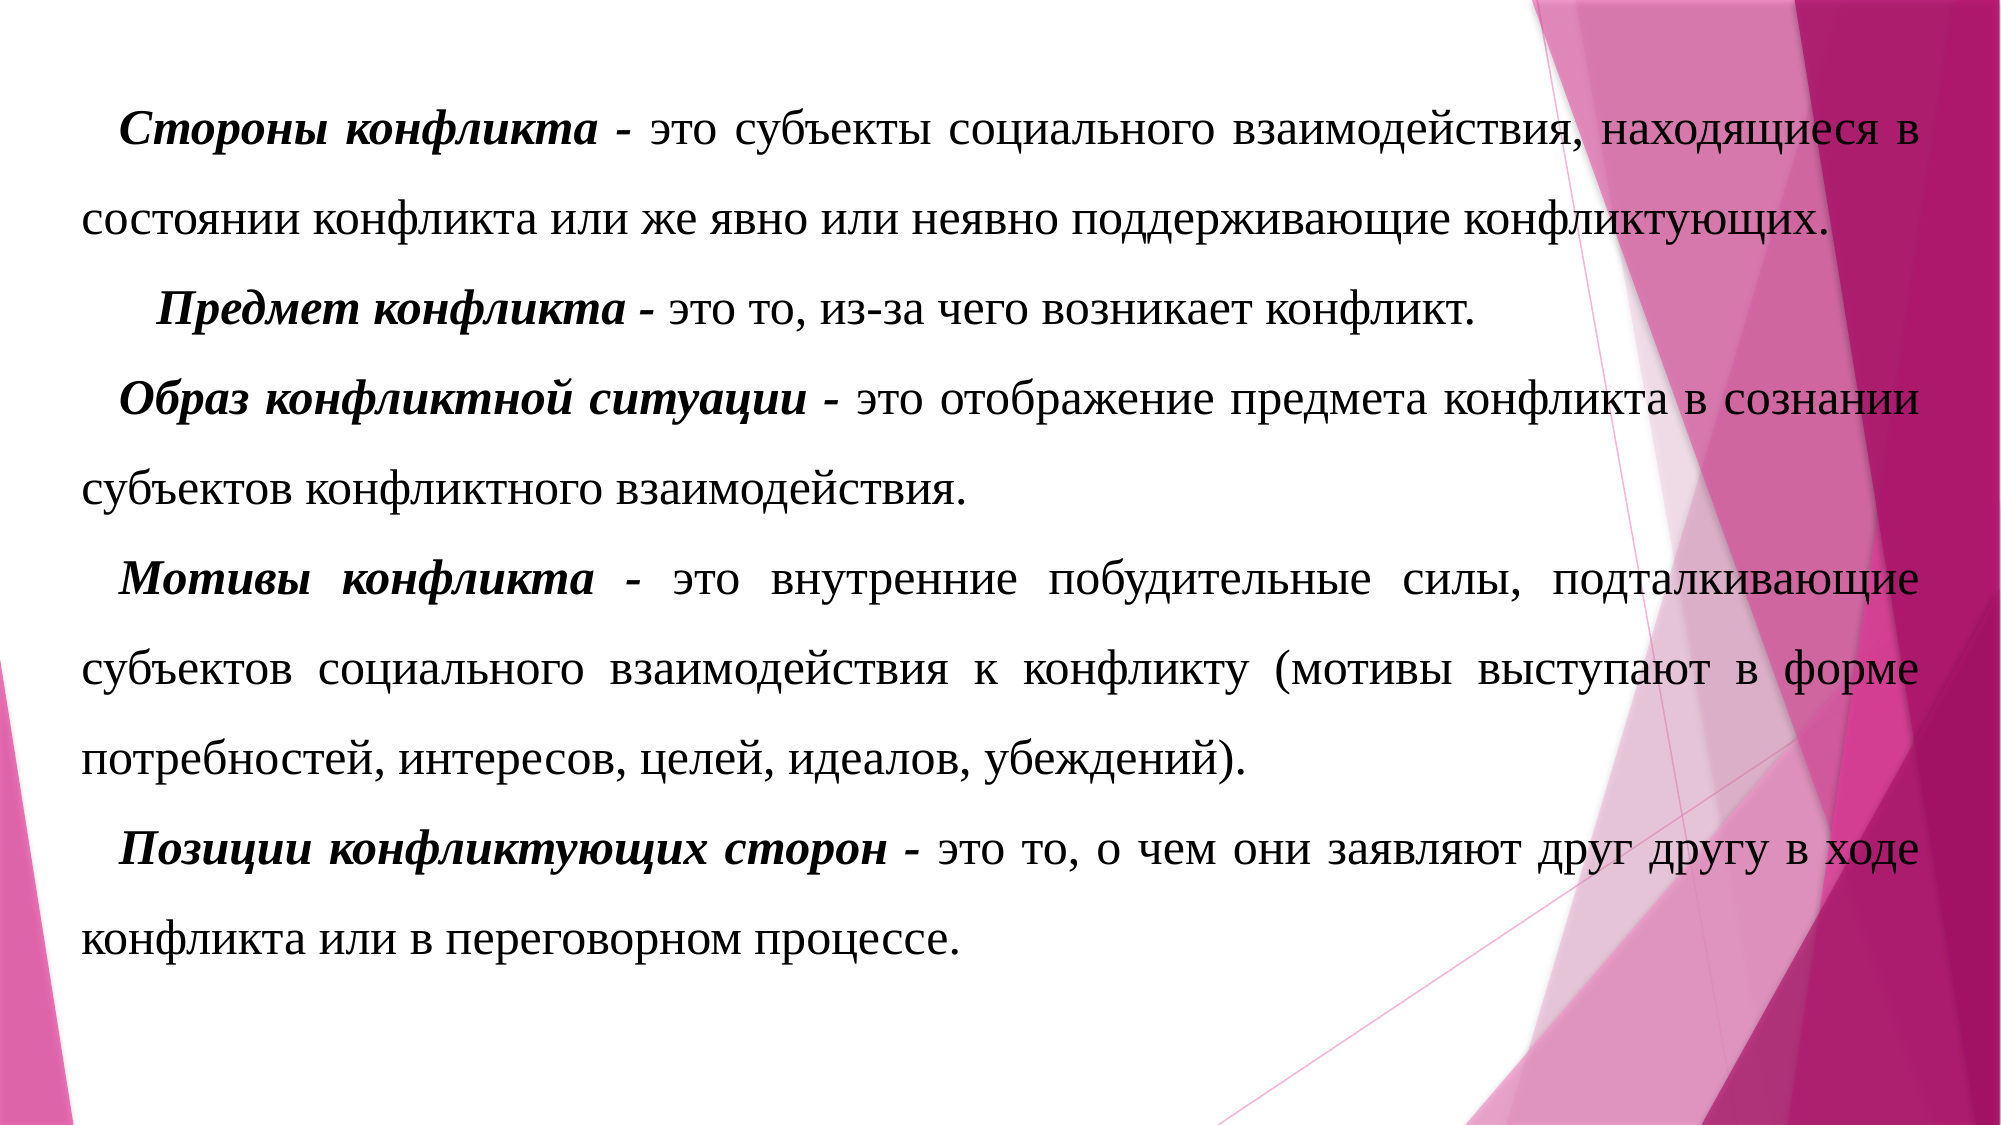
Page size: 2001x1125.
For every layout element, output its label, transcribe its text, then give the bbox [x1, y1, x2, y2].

text_box Стороны конфликта - это субъекты социального взаимодействия, находящиеся в состоянии конфликта или же явно или неявно поддерживающие конфликтующих. Предмет конфликта - это то, из-за чего возникает конфликт. Образ конфликтной ситуации - это отображение предмета конфликта в сознании субъектов конфликтного взаимодействия. Мотивы конфликта - это внутренние побудительные силы, подталкивающие субъектов социального взаимодействия к конфликту (мотивы выступают в форме потребностей, интересов, целей, идеалов, убеждений). Позиции конфликтующих сторон - это то, о чем они заявляют друг другу в ходе конфликта или в переговорном процессе. [66, 56, 1935, 972]
